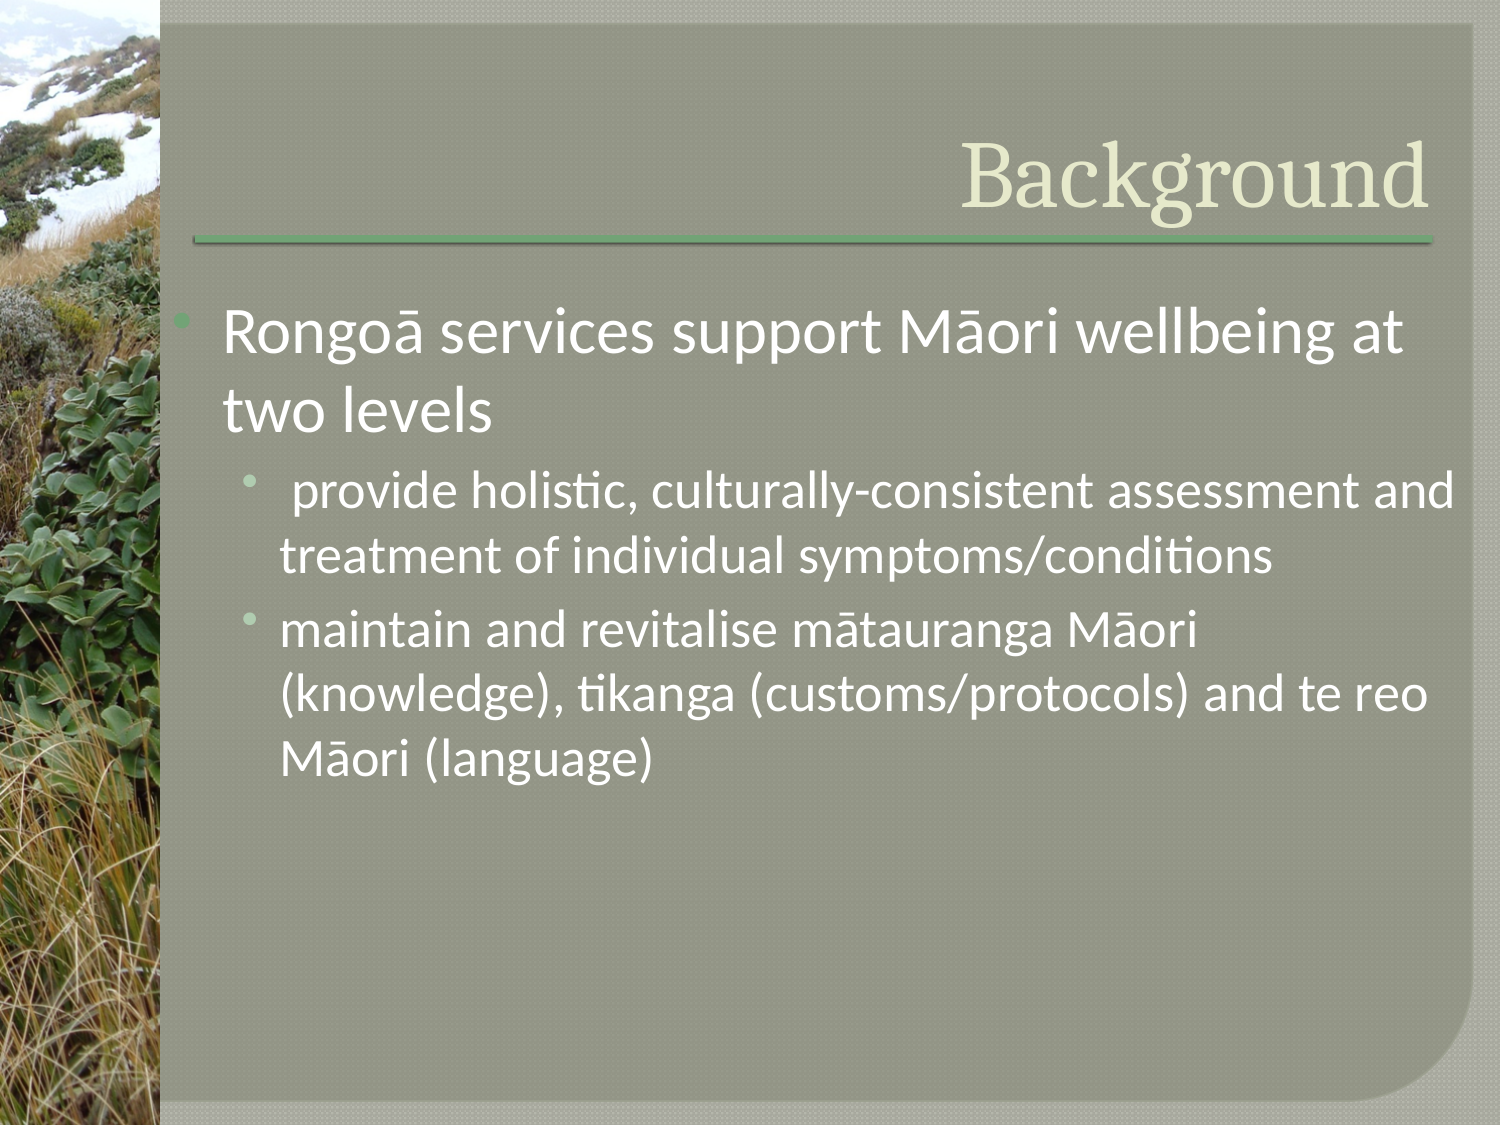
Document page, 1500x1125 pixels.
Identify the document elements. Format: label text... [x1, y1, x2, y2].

title Background [180, 46, 1447, 234]
list Rongoā services support Māori wellbeing at two levels provide holistic, culturally-consistent assessment and treatment of individual symptoms/conditions maintain and revitalise mātauranga Māori (knowledge), tikanga (customs/protocols) and te reo Māori (language) [159, 278, 1496, 1022]
picture [0, 0, 160, 1125]
